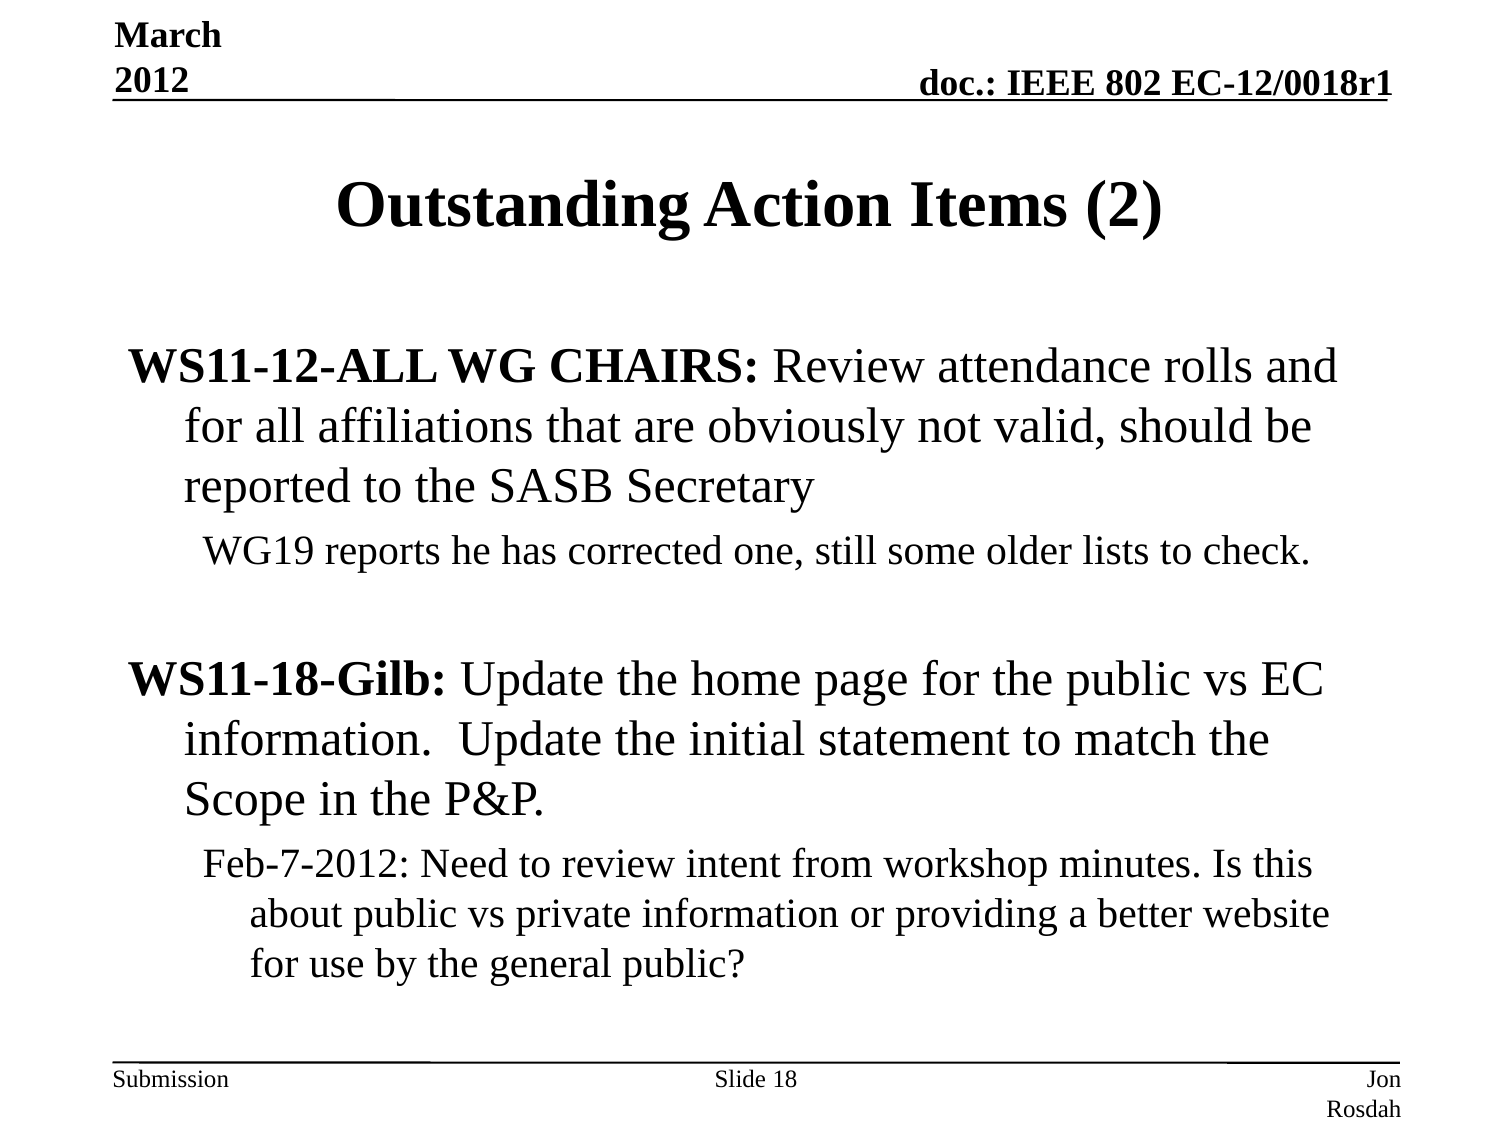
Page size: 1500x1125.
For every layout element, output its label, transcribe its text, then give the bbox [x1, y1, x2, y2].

footer Jon Rosdahl, CSR [1324, 1061, 1402, 1093]
slide_number Slide 18 [712, 1061, 800, 1123]
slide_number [114, 54, 290, 101]
list WS11-12-ALL WG CHAIRS: Review attendance rolls and for all affiliations that are obviously not valid, should be reported to the SASB Secretary WG19 reports he has corrected one, still some older lists to check. WS11-18-Gilb: Update the home page for the public vs EC information. Update the initial statement to match the Scope in the P&P. Feb-7-2012: Need to review intent from workshop minutes. Is this about public vs private information or providing a better website for use by the general public? [112, 324, 1388, 1000]
title Outstanding Action Items (2) [112, 112, 1388, 288]
